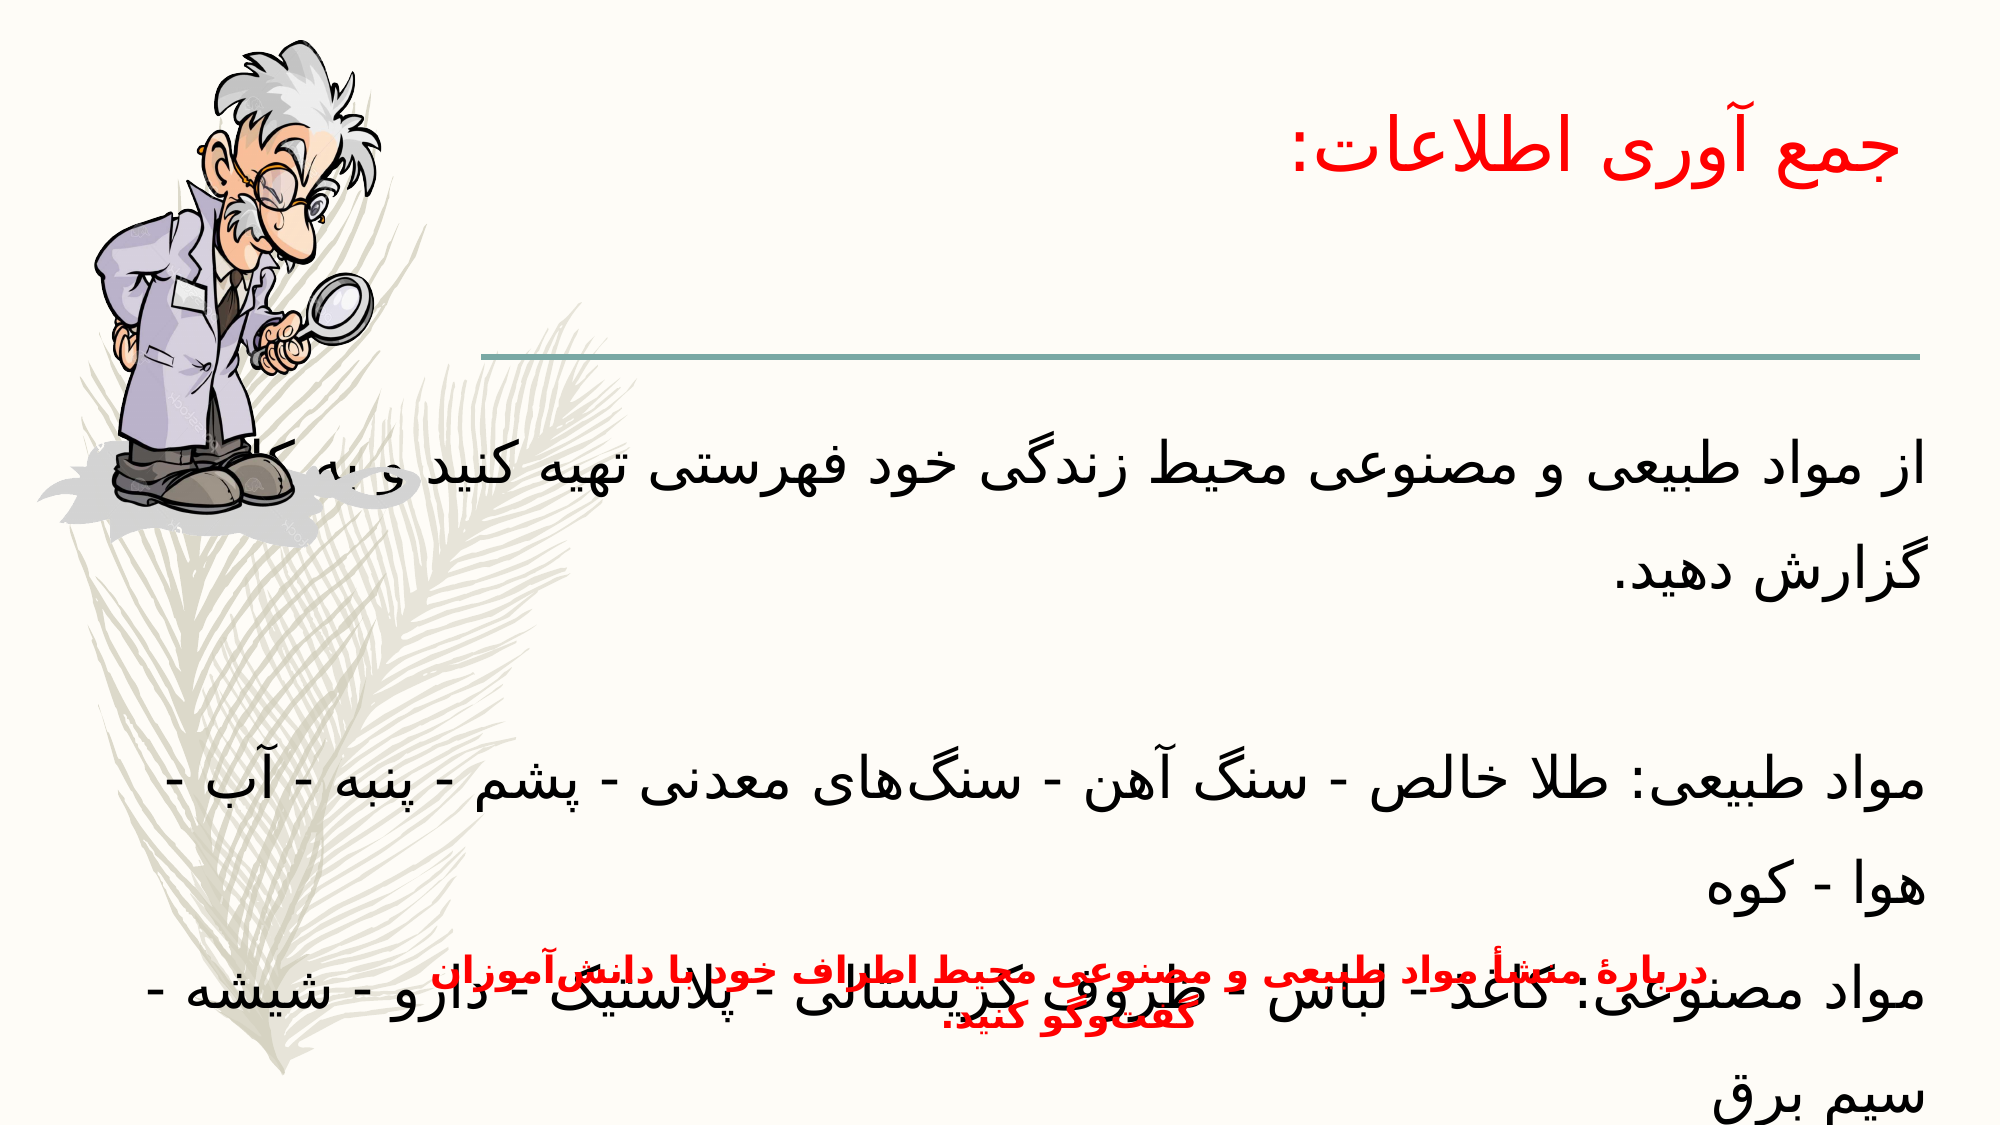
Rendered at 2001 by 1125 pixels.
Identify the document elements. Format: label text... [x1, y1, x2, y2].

text_box از مواد طبیعی و مصنوعی محیط زندگی خود فهرستی تهیه کنید و به کلاس گزارش دهید. مواد طبیعی: طلا خالص - سنگ آهن - سنگ‌های معدنی - پشم - پنبه - آب - هوا - کوه مواد مصنوعی: کاغذ - لباس - ظروف کریستالی - پلاستیک - دارو - شیشه - سیم برق [102, 382, 1944, 1125]
text_box درباره‌ٔ منشأ مواد طبیعی و مصنوعی محیط اطراف خود با دانش‌آموزان گفت‌وگو کنید. [358, 938, 1781, 1125]
picture [35, 39, 421, 580]
title جمع آوری اطلاعات: [481, 93, 1920, 258]
